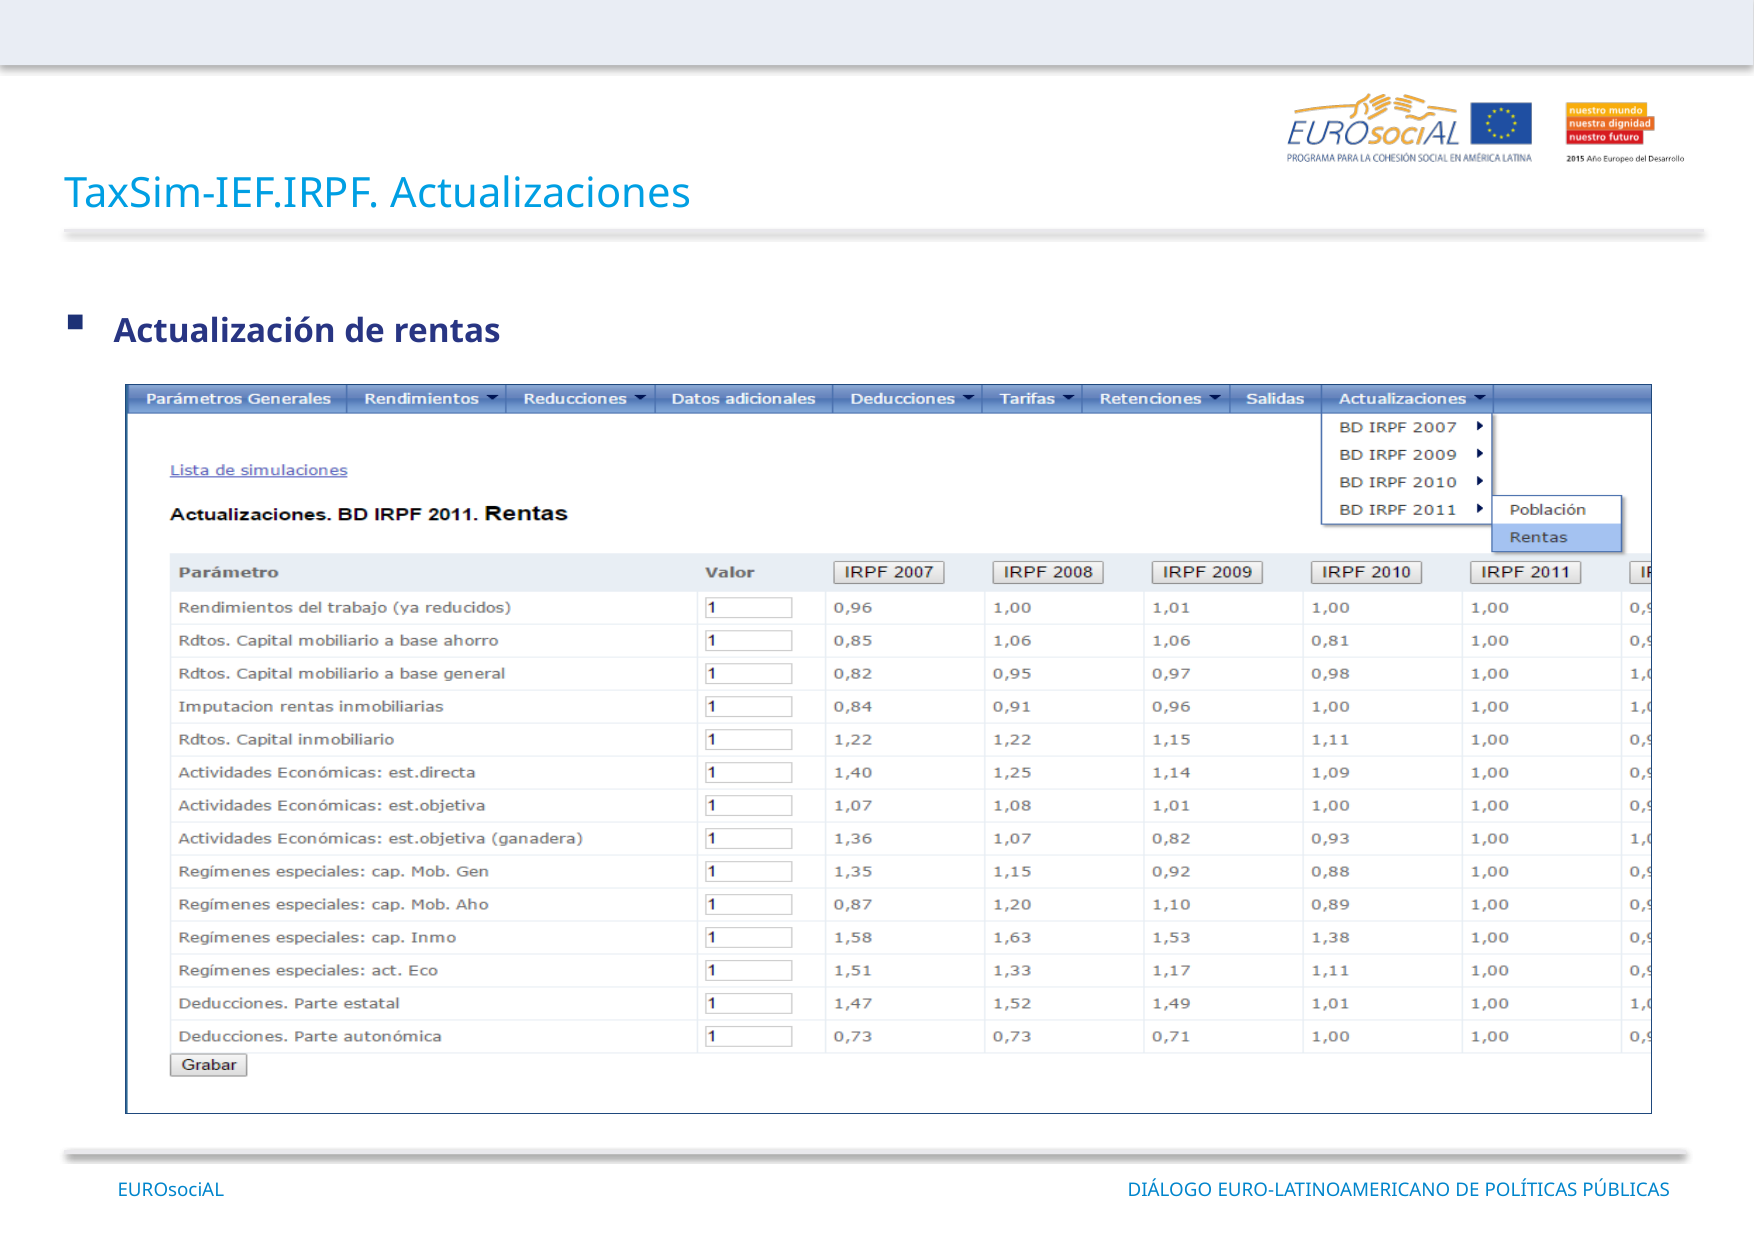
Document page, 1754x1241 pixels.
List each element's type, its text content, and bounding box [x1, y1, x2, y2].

text_box TaxSim-IEF.IRPF. Actualizaciones [49, 158, 1628, 233]
text_box Actualización de rentas [64, 289, 1692, 361]
picture [124, 383, 1652, 1114]
picture [1278, 88, 1692, 173]
